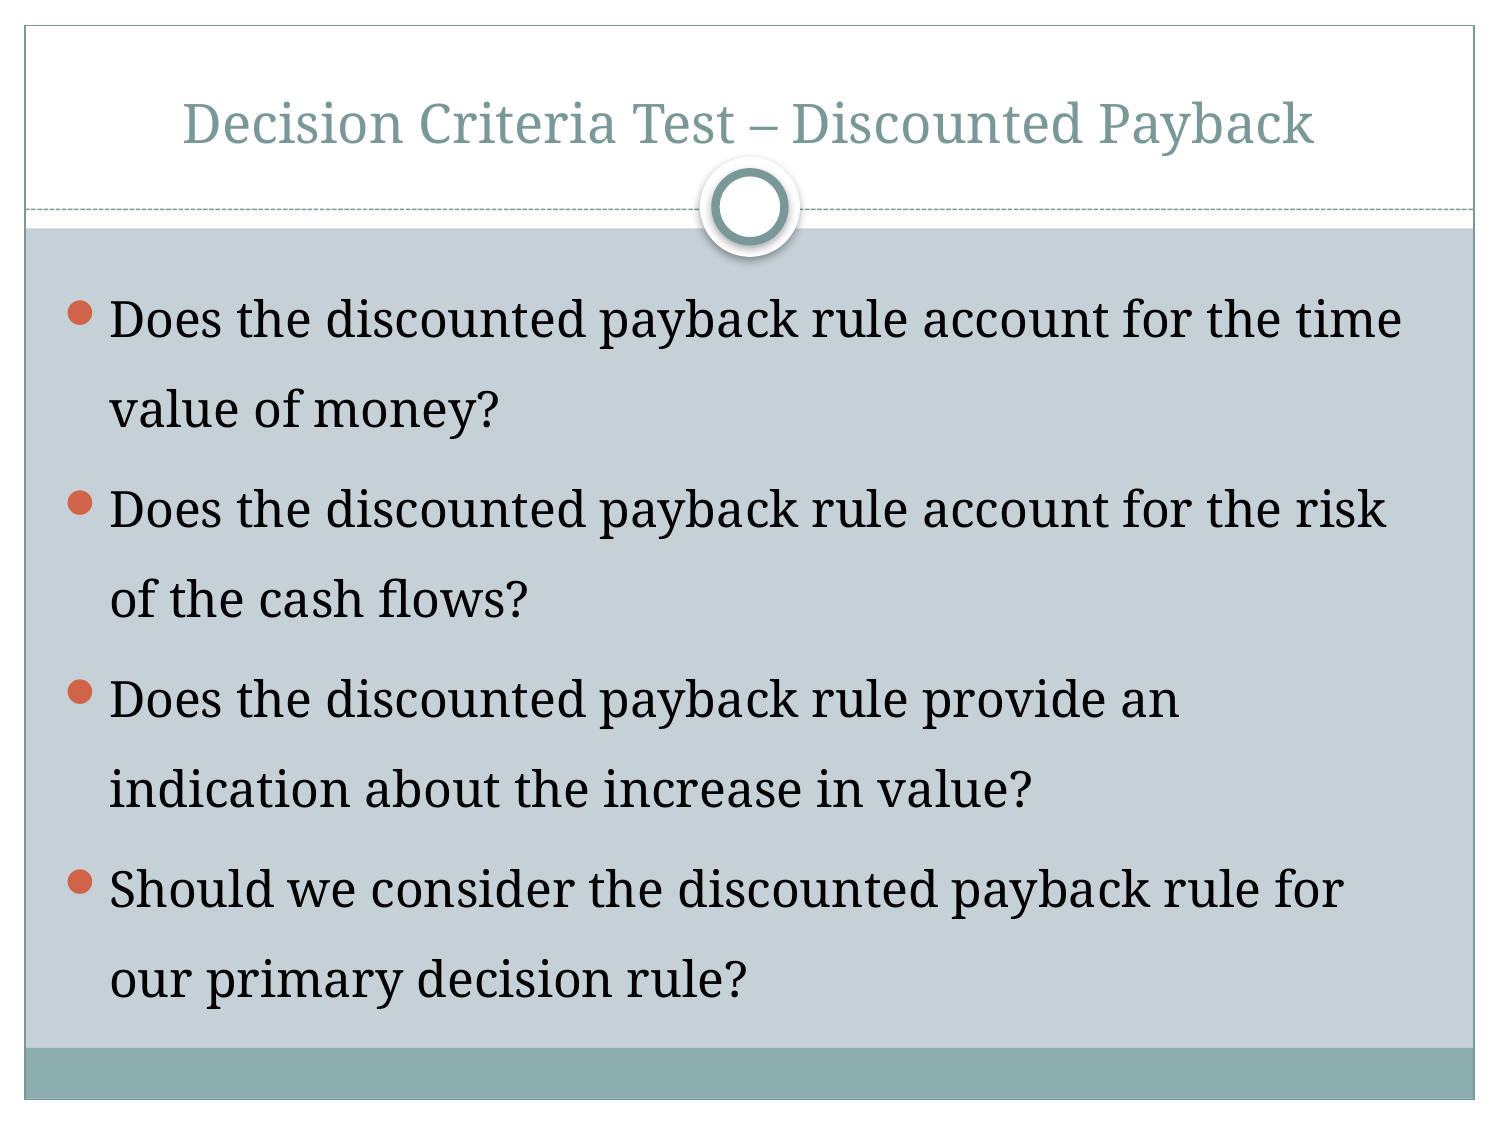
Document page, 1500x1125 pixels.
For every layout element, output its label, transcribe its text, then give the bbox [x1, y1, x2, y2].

list Does the discounted payback rule account for the time value of money? Does the discounted payback rule account for the risk of the cash flows? Does the discounted payback rule provide an indication about the increase in value? Should we consider the discounted payback rule for our primary decision rule? [49, 250, 1445, 1050]
title Decision Criteria Test – Discounted Payback [49, 37, 1450, 162]
